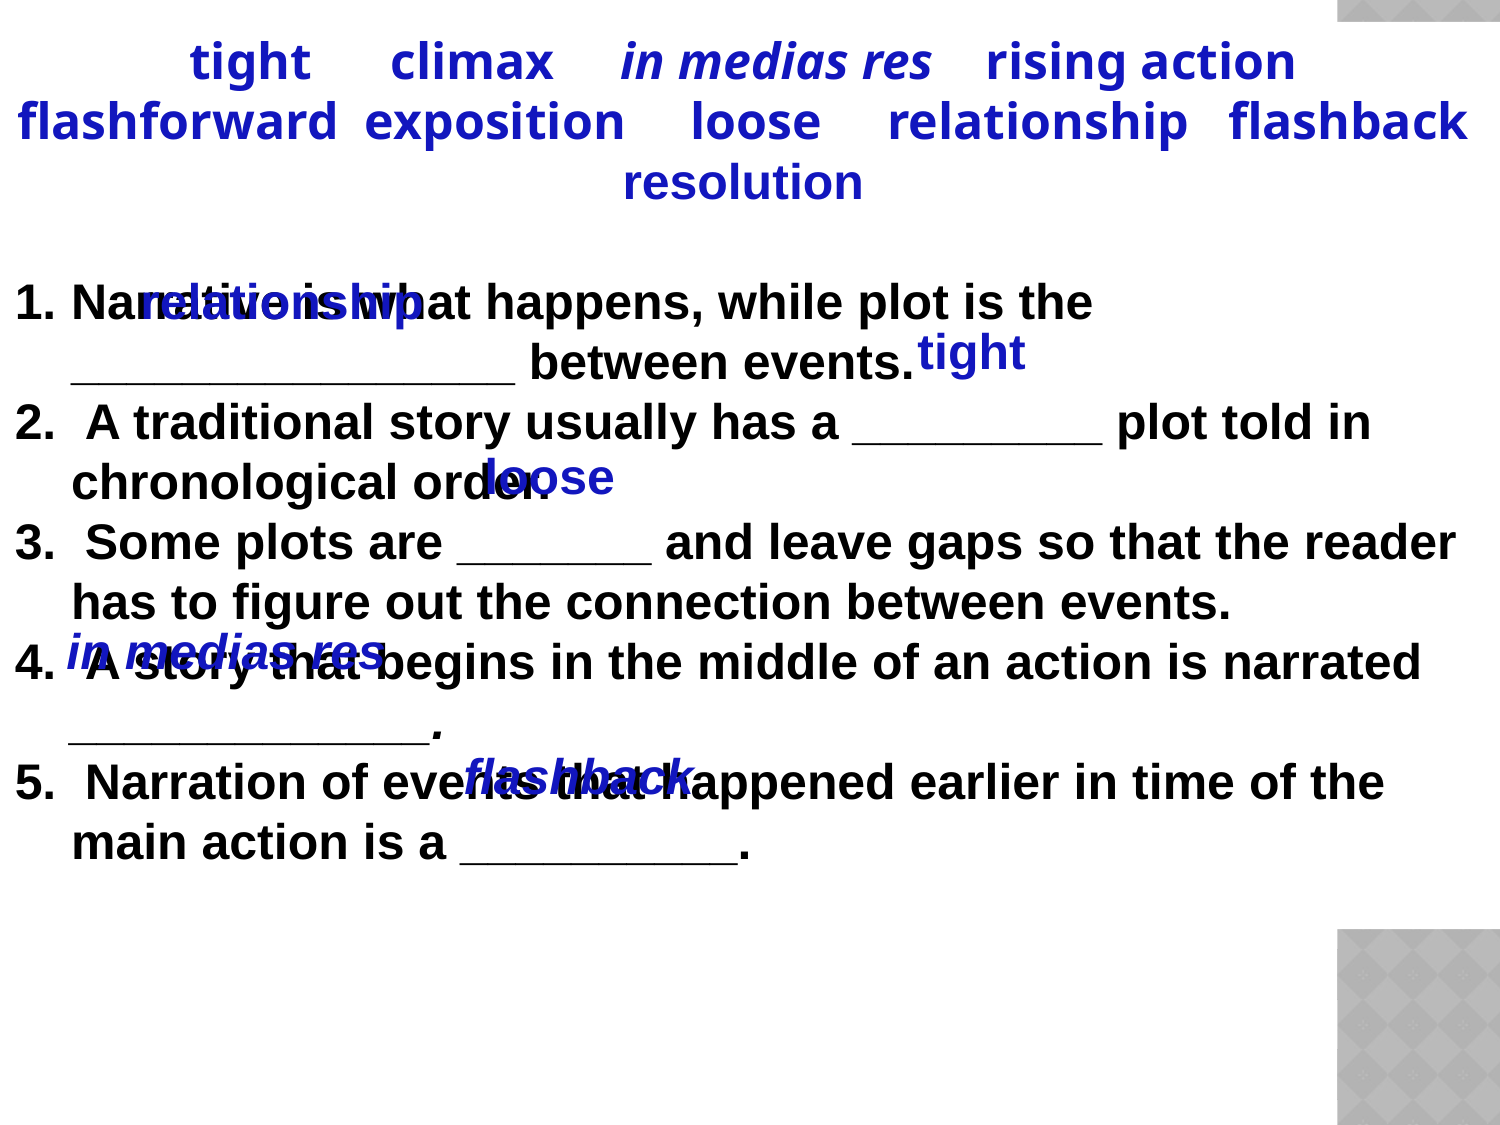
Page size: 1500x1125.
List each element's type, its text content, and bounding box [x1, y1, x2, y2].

text_box loose [469, 437, 630, 513]
text_box flashback [448, 737, 709, 813]
text_box tight [902, 312, 1042, 388]
text_box relationship [125, 262, 439, 338]
text_box tight climax in medias res rising action flashforward exposition loose relationship flashback resolution Narrative is what happens, while plot is the ________________ between events. A traditional story usually has a _________ plot told in chronological order. Some plots are _______ and leave gaps so that the reader has to figure out the connection between events. A story that begins in the middle of an action is narrated _____________. Narration of events that happened earlier in time of the main action is a __________. [0, 21, 1500, 930]
text_box in medias res [51, 612, 402, 688]
